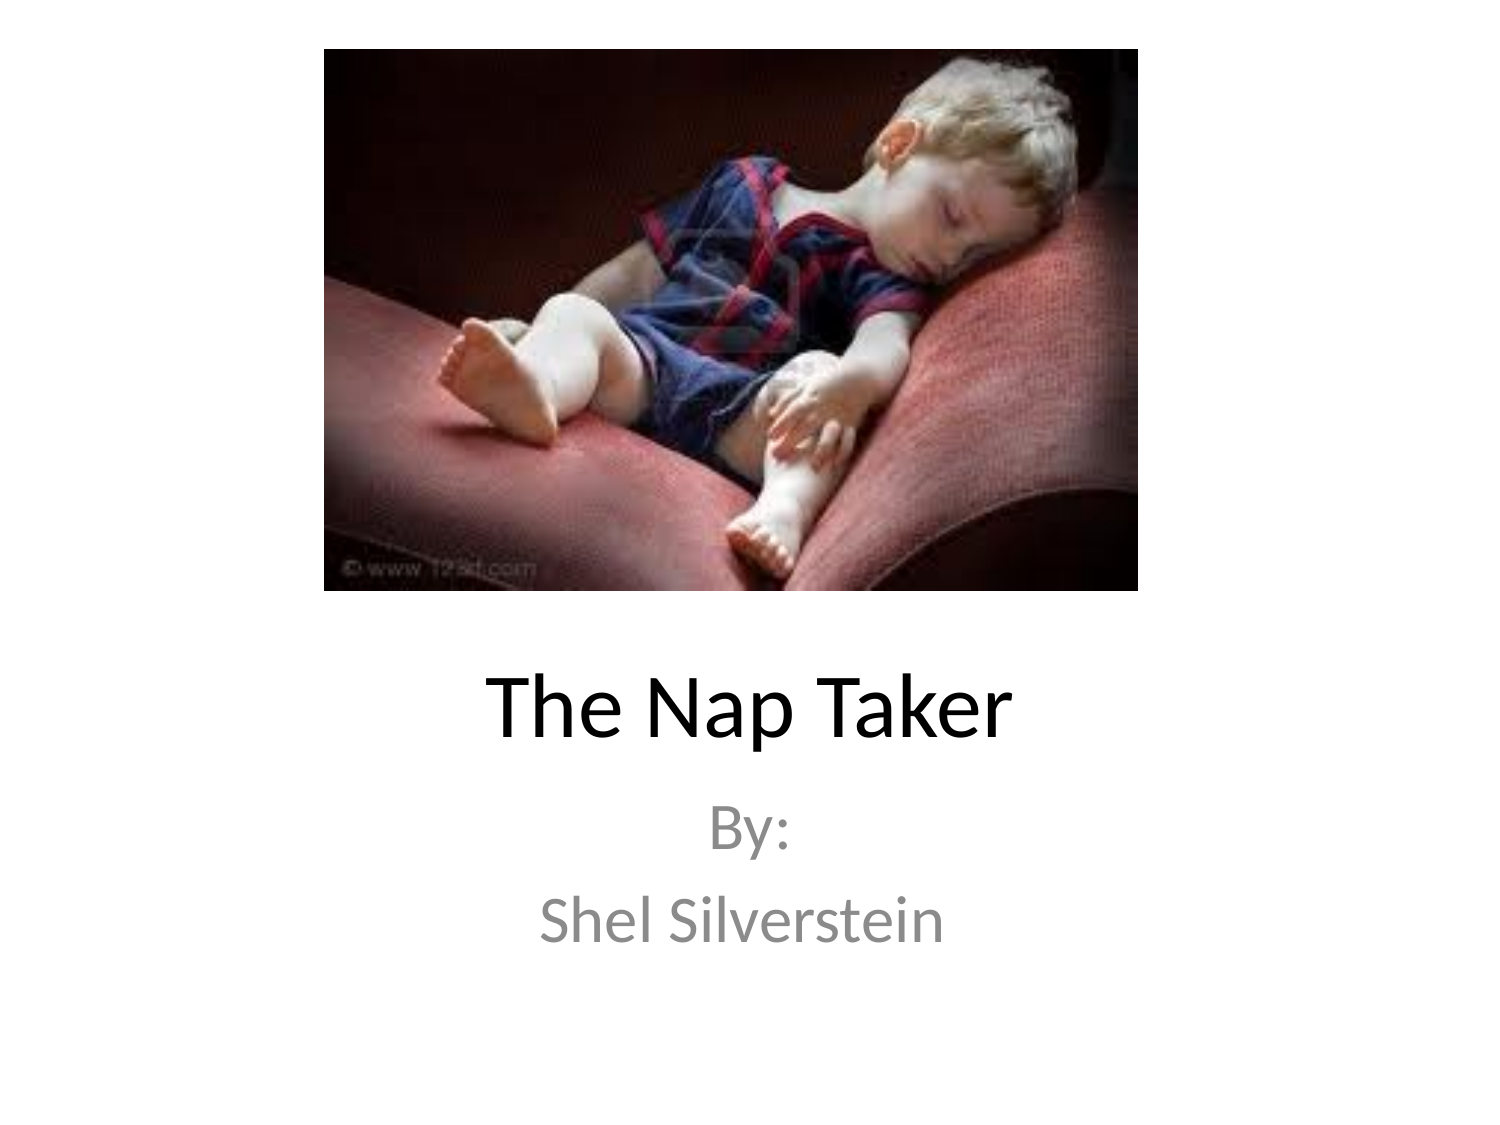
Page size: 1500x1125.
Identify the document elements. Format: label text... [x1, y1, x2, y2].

title The Nap Taker [112, 525, 1388, 767]
picture [324, 49, 1138, 591]
subtitle By: Shel Silverstein [225, 774, 1275, 1063]
